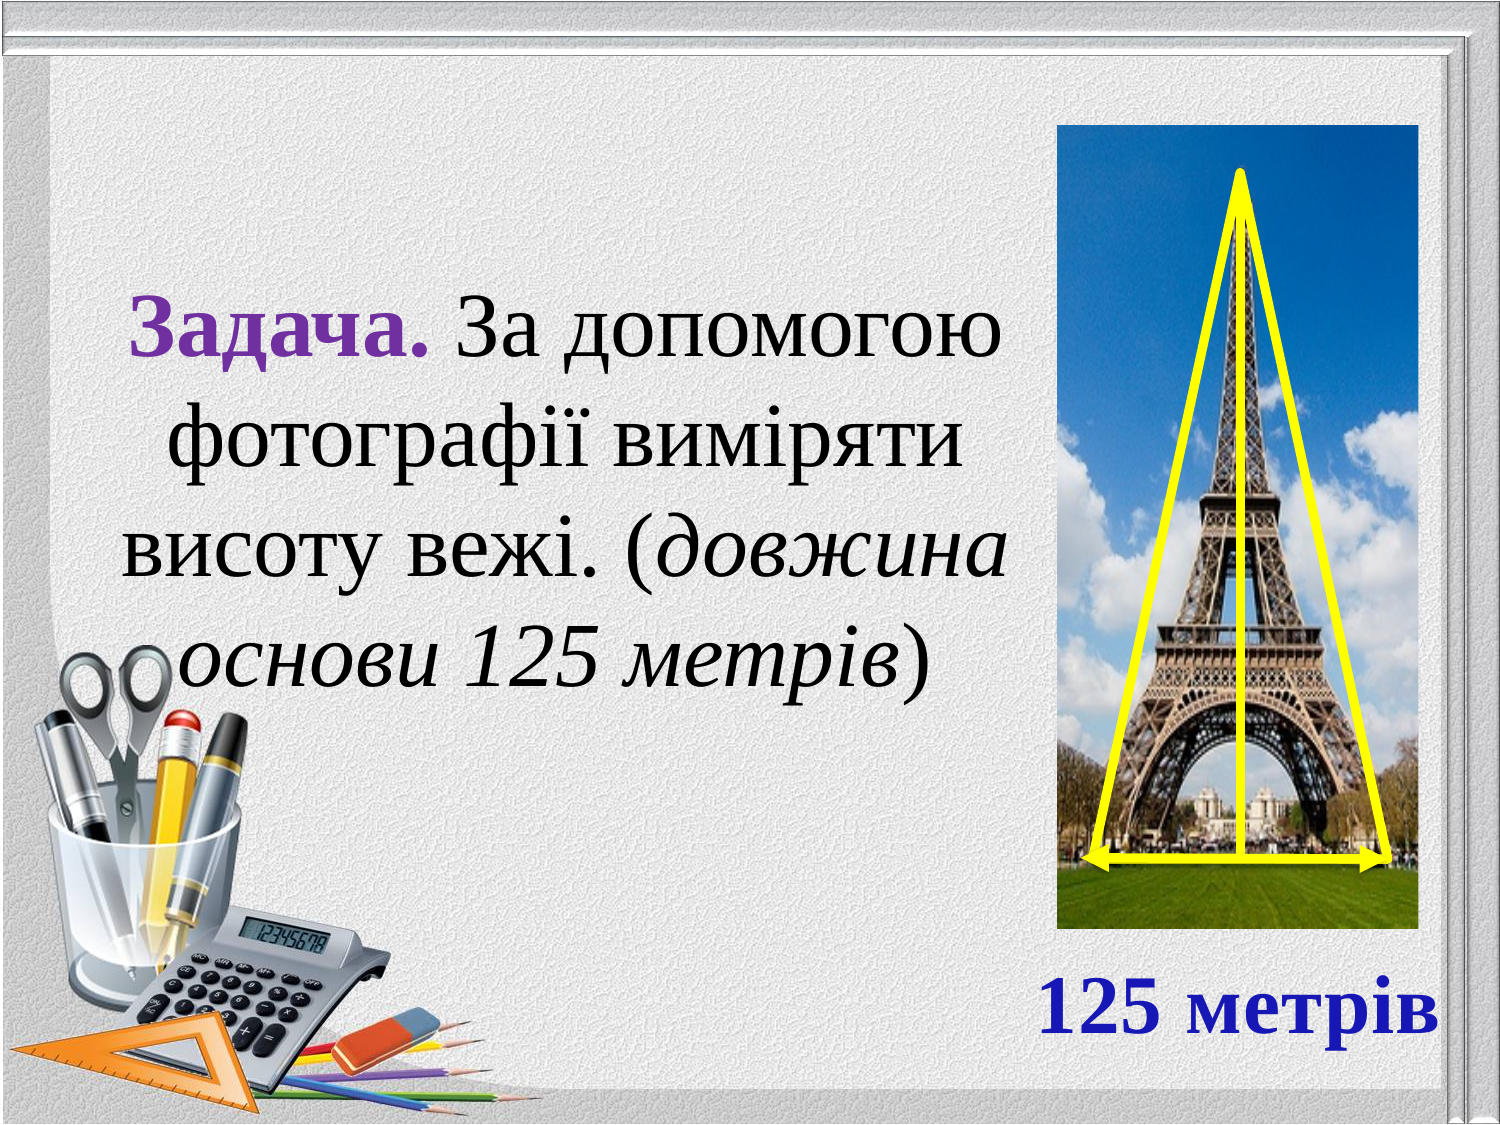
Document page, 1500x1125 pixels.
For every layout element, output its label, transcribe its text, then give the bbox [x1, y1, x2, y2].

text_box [1092, 172, 1389, 857]
text_box 125 метрів [1020, 942, 1457, 1058]
title Задача. За допомогою фотографії виміряти висоту вежі. (довжина основи 125 метрів) [86, 255, 1046, 714]
picture [0, 0, 1500, 1125]
